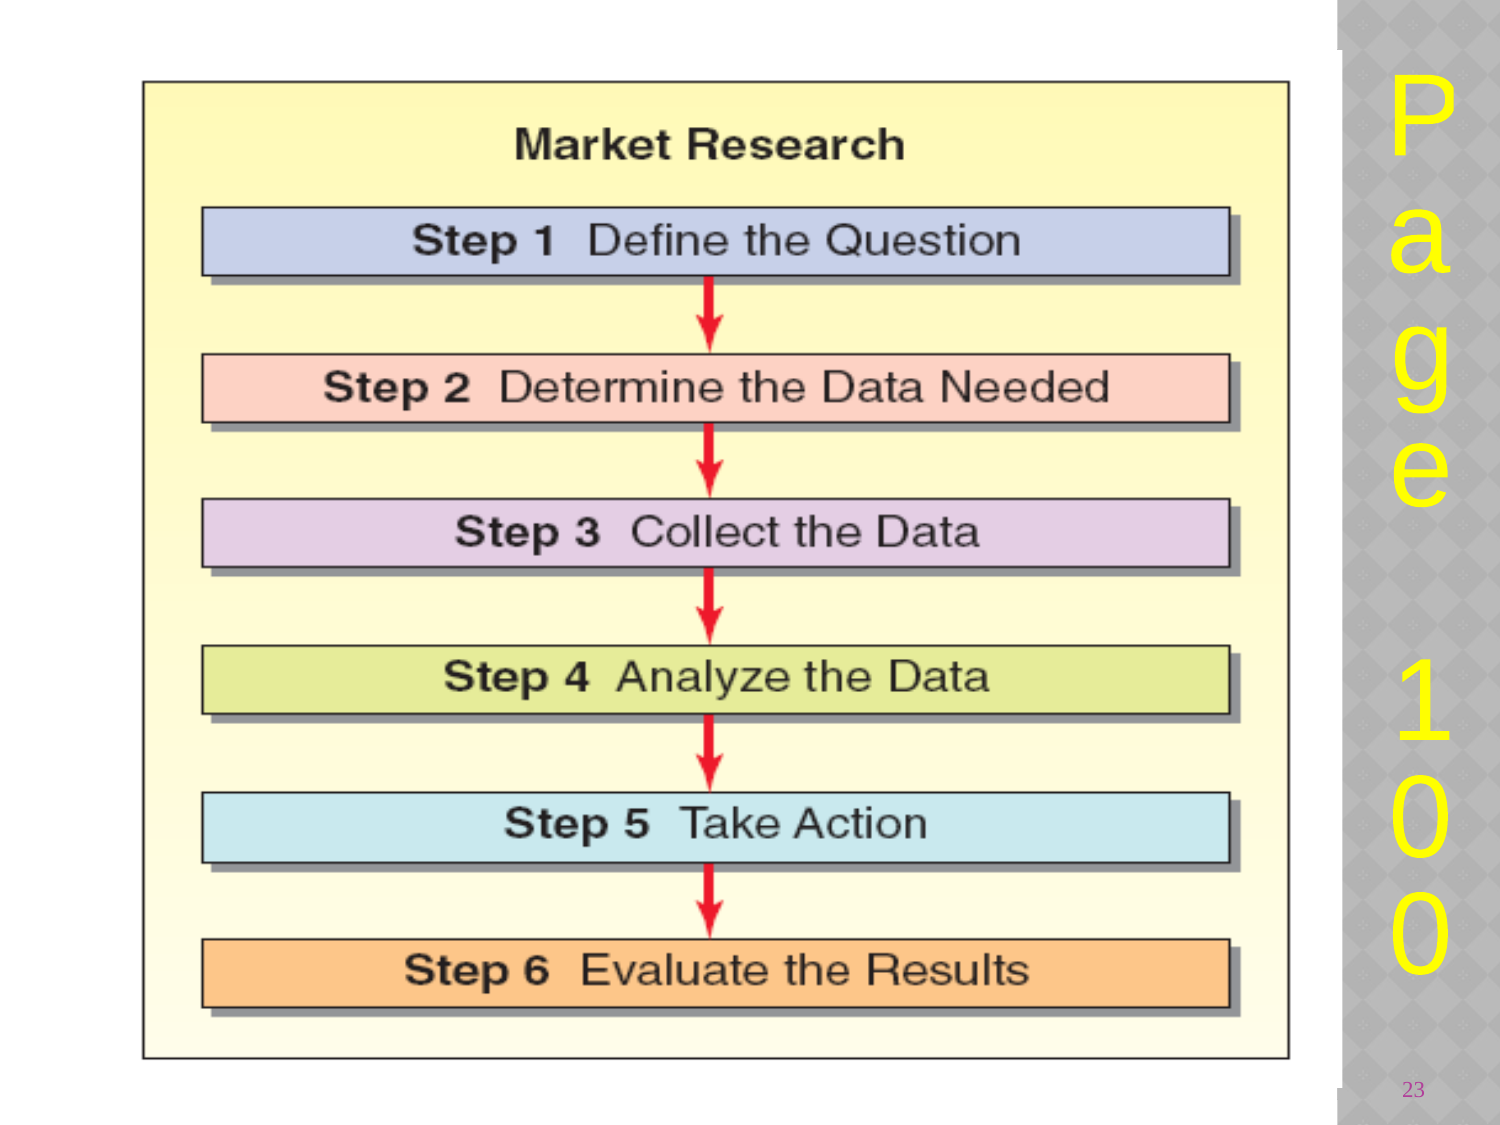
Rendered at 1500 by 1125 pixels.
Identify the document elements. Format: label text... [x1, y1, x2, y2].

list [61, 49, 1343, 1088]
slide_number 23 [1074, 1024, 1425, 1103]
